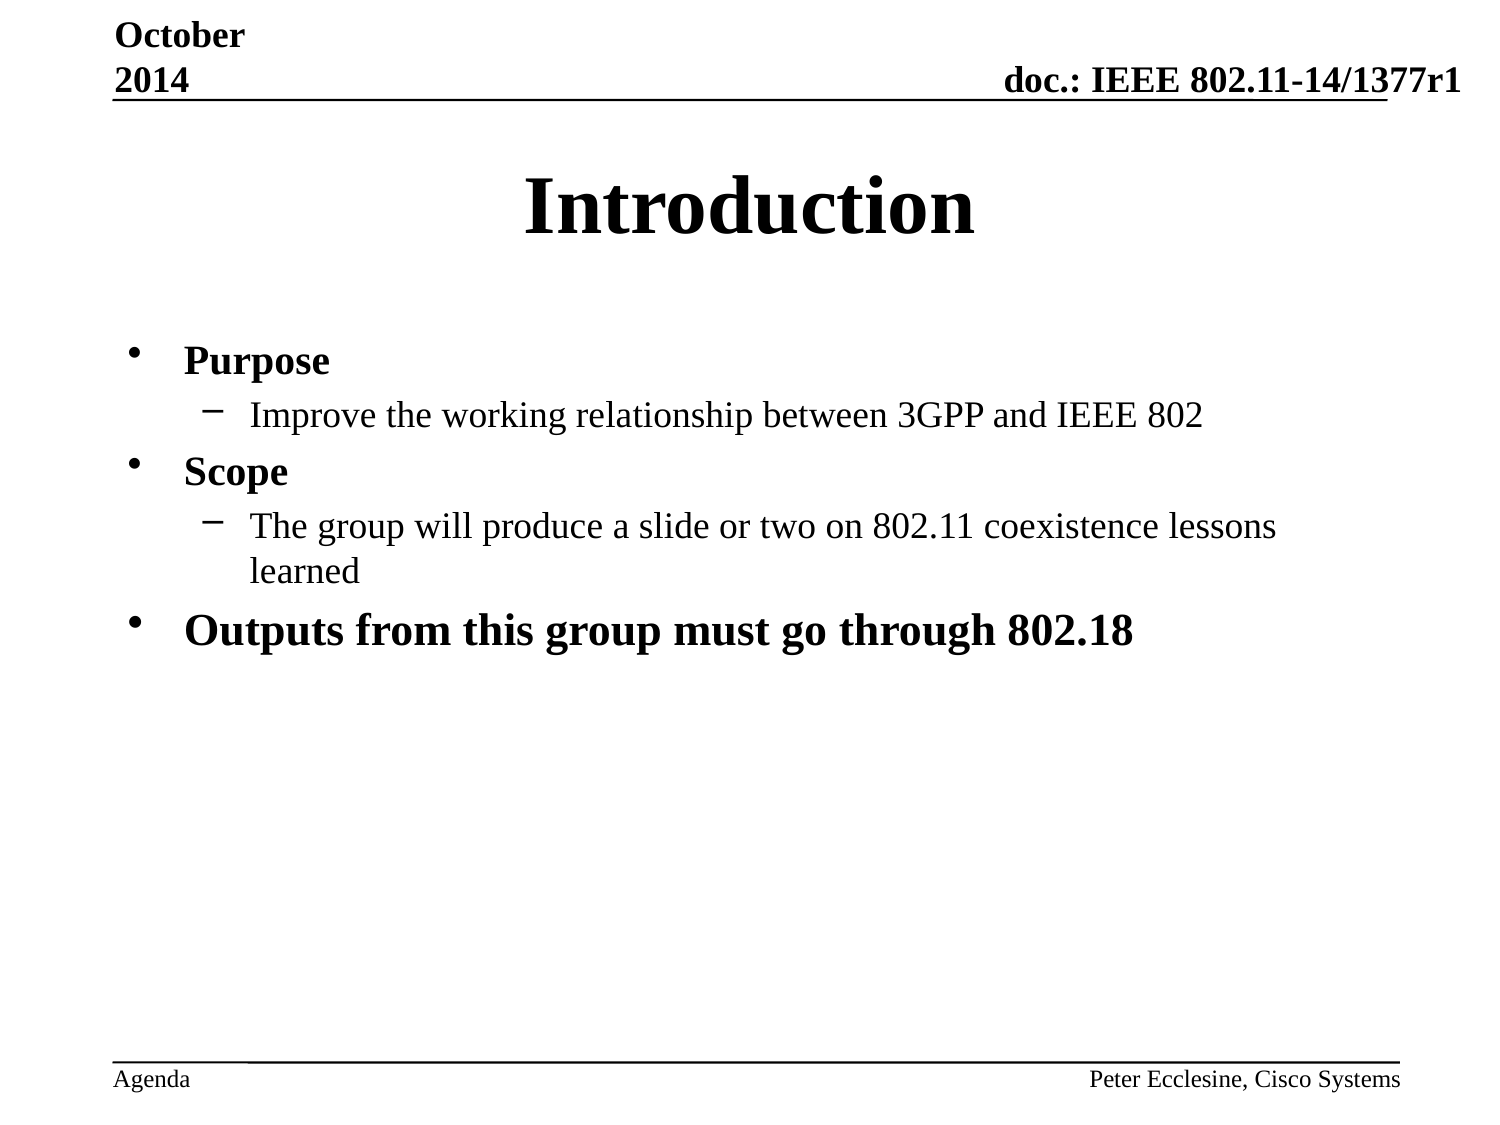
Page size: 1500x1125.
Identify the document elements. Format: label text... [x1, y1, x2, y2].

title Introduction [112, 112, 1388, 288]
footer Peter Ecclesine, Cisco Systems [1084, 1061, 1402, 1093]
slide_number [114, 54, 316, 101]
list Purpose Improve the working relationship between 3GPP and IEEE 802 Scope The group will produce a slide or two on 802.11 coexistence lessons learned Outputs from this group must go through 802.18 [112, 324, 1388, 1050]
